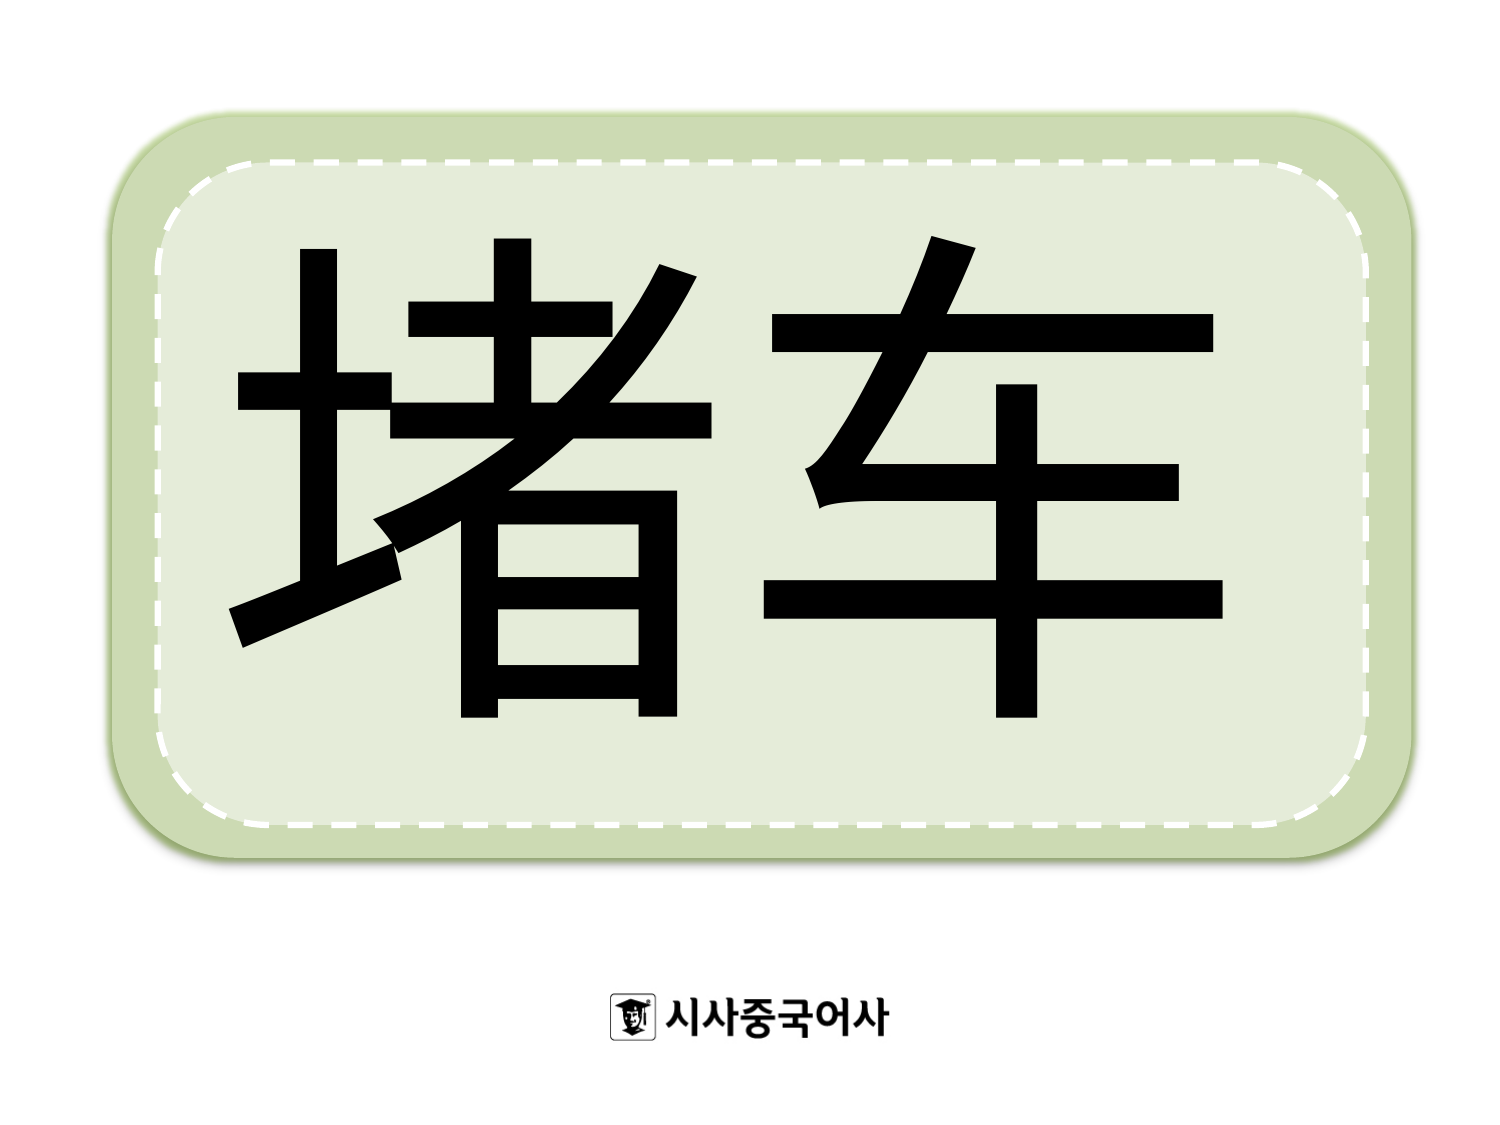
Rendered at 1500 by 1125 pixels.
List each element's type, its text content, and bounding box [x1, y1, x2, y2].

picture [602, 987, 898, 1047]
text_box 堵车 [171, 137, 1380, 800]
text_box [162, 160, 1371, 824]
